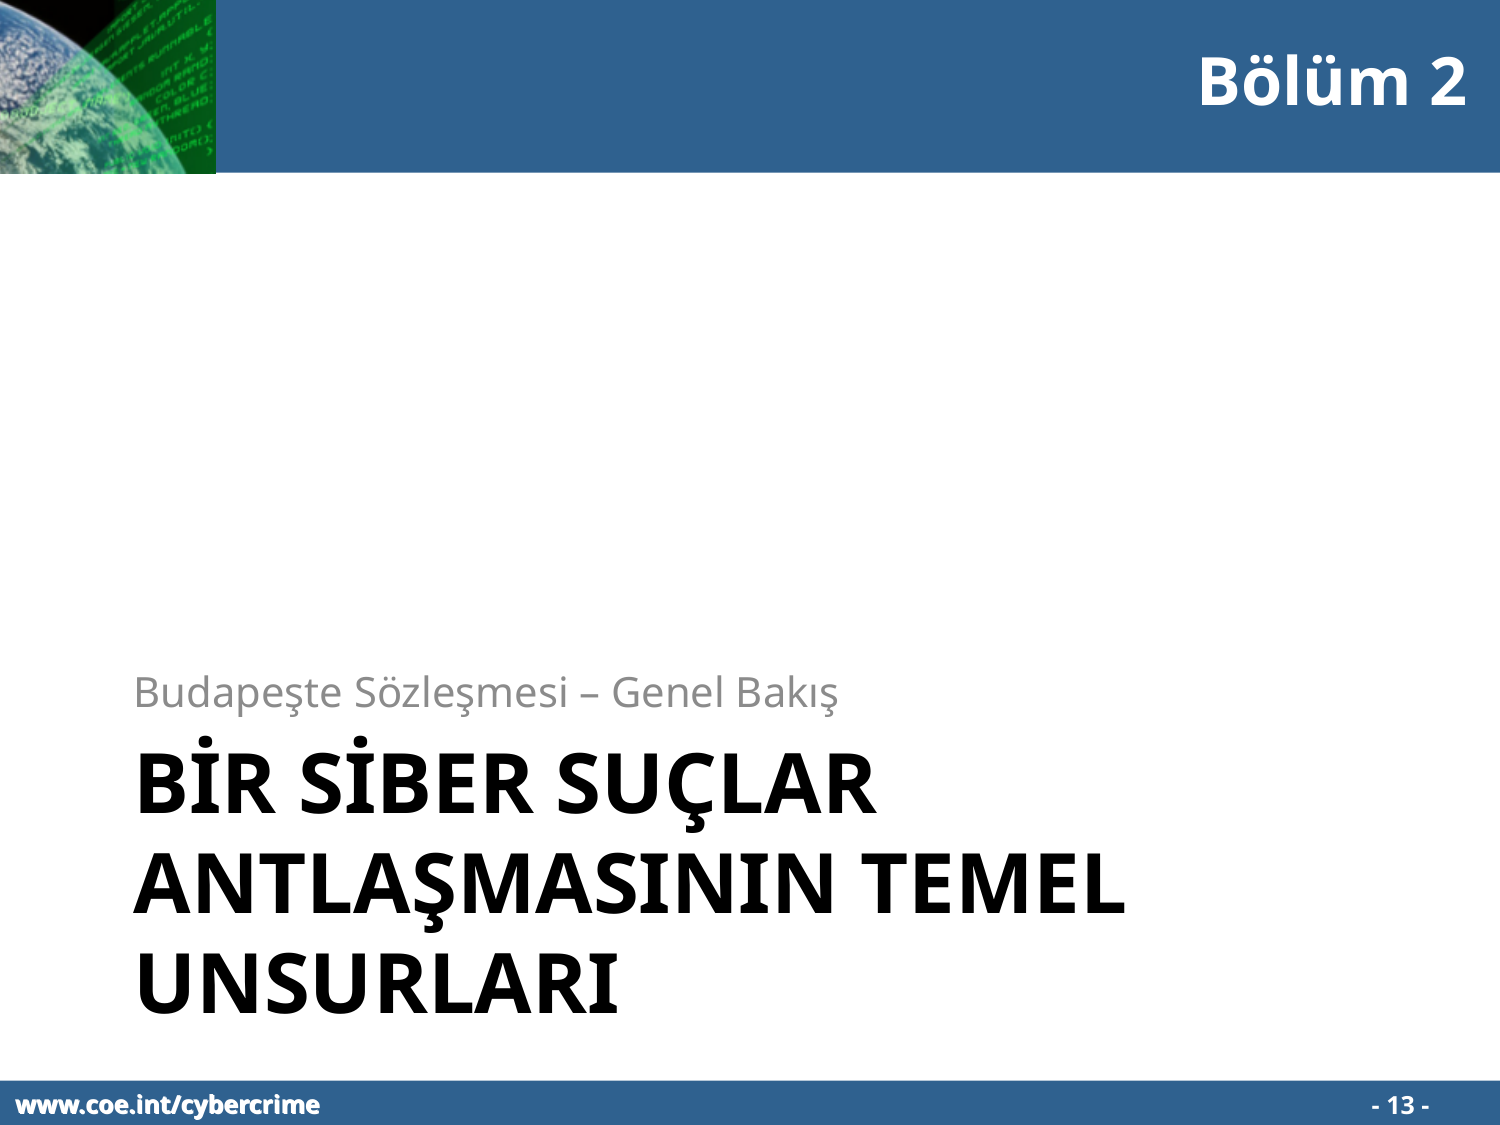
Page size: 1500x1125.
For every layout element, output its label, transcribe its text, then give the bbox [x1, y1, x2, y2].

text_box www.coe.int/cybercrime - 13 - [1, 1082, 1500, 1125]
picture [0, 0, 216, 174]
title BİR SİBER SUÇLAR ANTLAŞMASININ TEMEL UNSURLARI [118, 722, 1412, 947]
list Budapeşte Sözleşmesi – Genel Bakış [118, 476, 1394, 722]
text_box www.coe.int/cybercrime [0, 1079, 1500, 1125]
text_box [220, 0, 1500, 175]
text_box Bölüm 2 [230, 31, 1483, 126]
